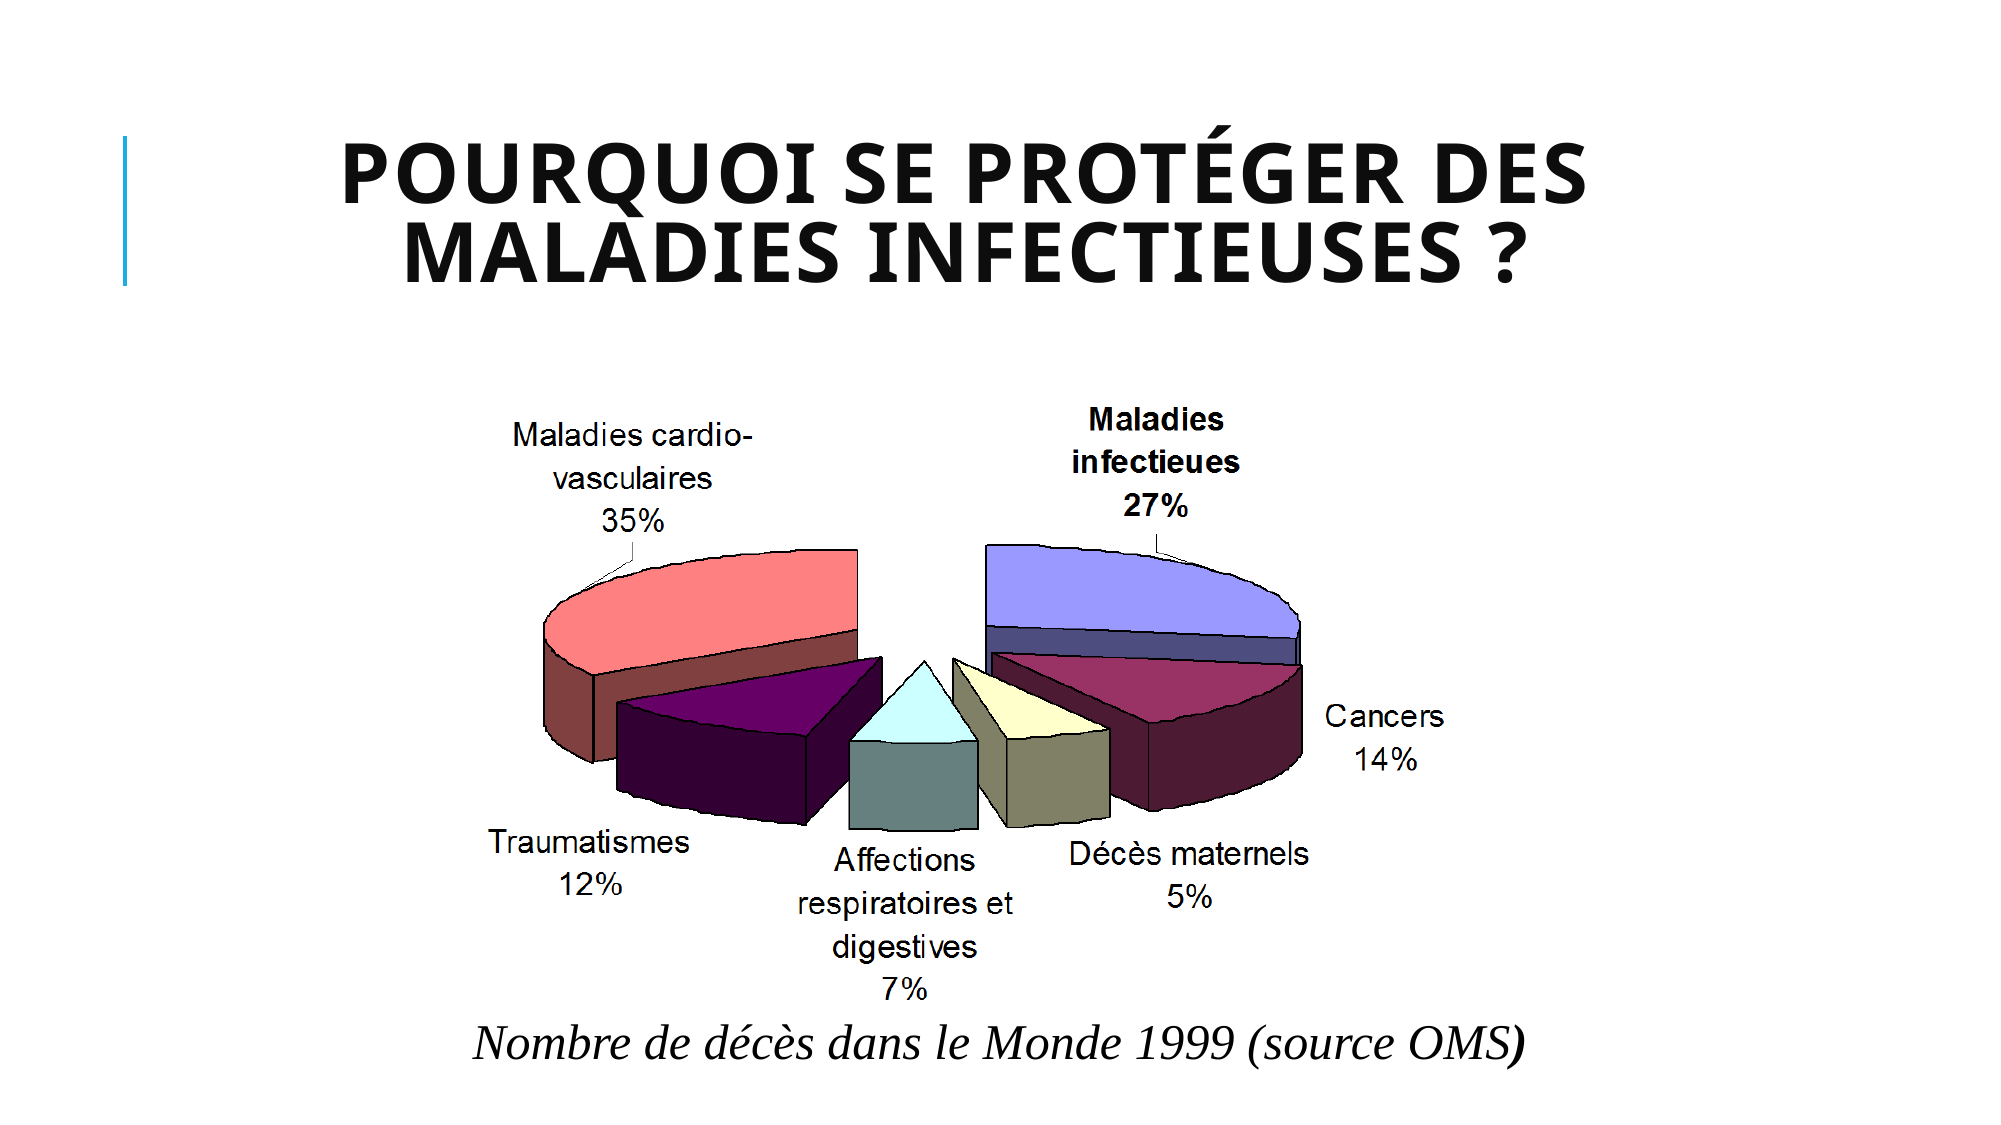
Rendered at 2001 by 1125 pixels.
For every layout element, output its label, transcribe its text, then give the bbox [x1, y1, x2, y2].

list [462, 374, 1468, 1036]
title Pourquoi se protéger des maladies infectieuses ? [168, 96, 1763, 342]
text_box Nombre de décès dans le Monde 1999 (source OMS) [431, 1002, 1569, 1077]
